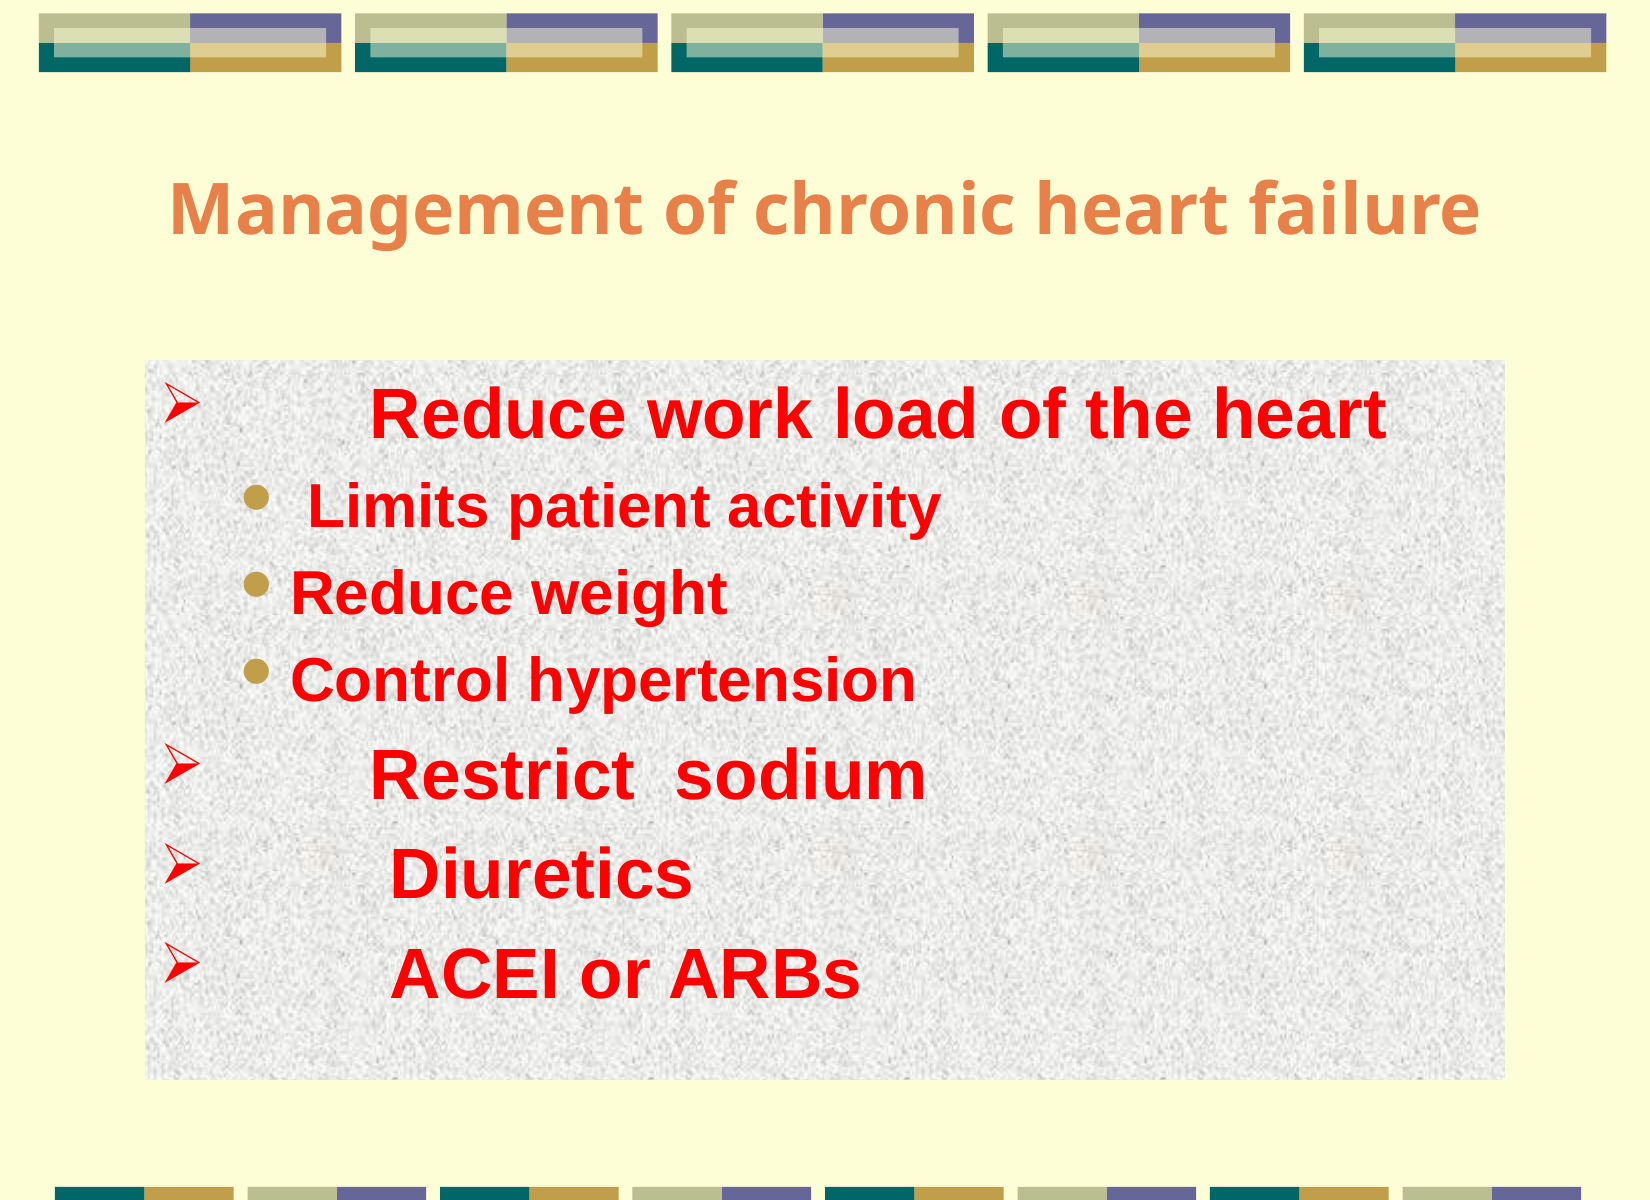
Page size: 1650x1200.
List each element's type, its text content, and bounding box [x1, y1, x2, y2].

title Management of chronic heart failure [123, 106, 1527, 307]
list Reduce work load of the heart Limits patient activity Reduce weight Control hypertension Restrict sodium Diuretics ACEI or ARBs [144, 360, 1505, 1080]
